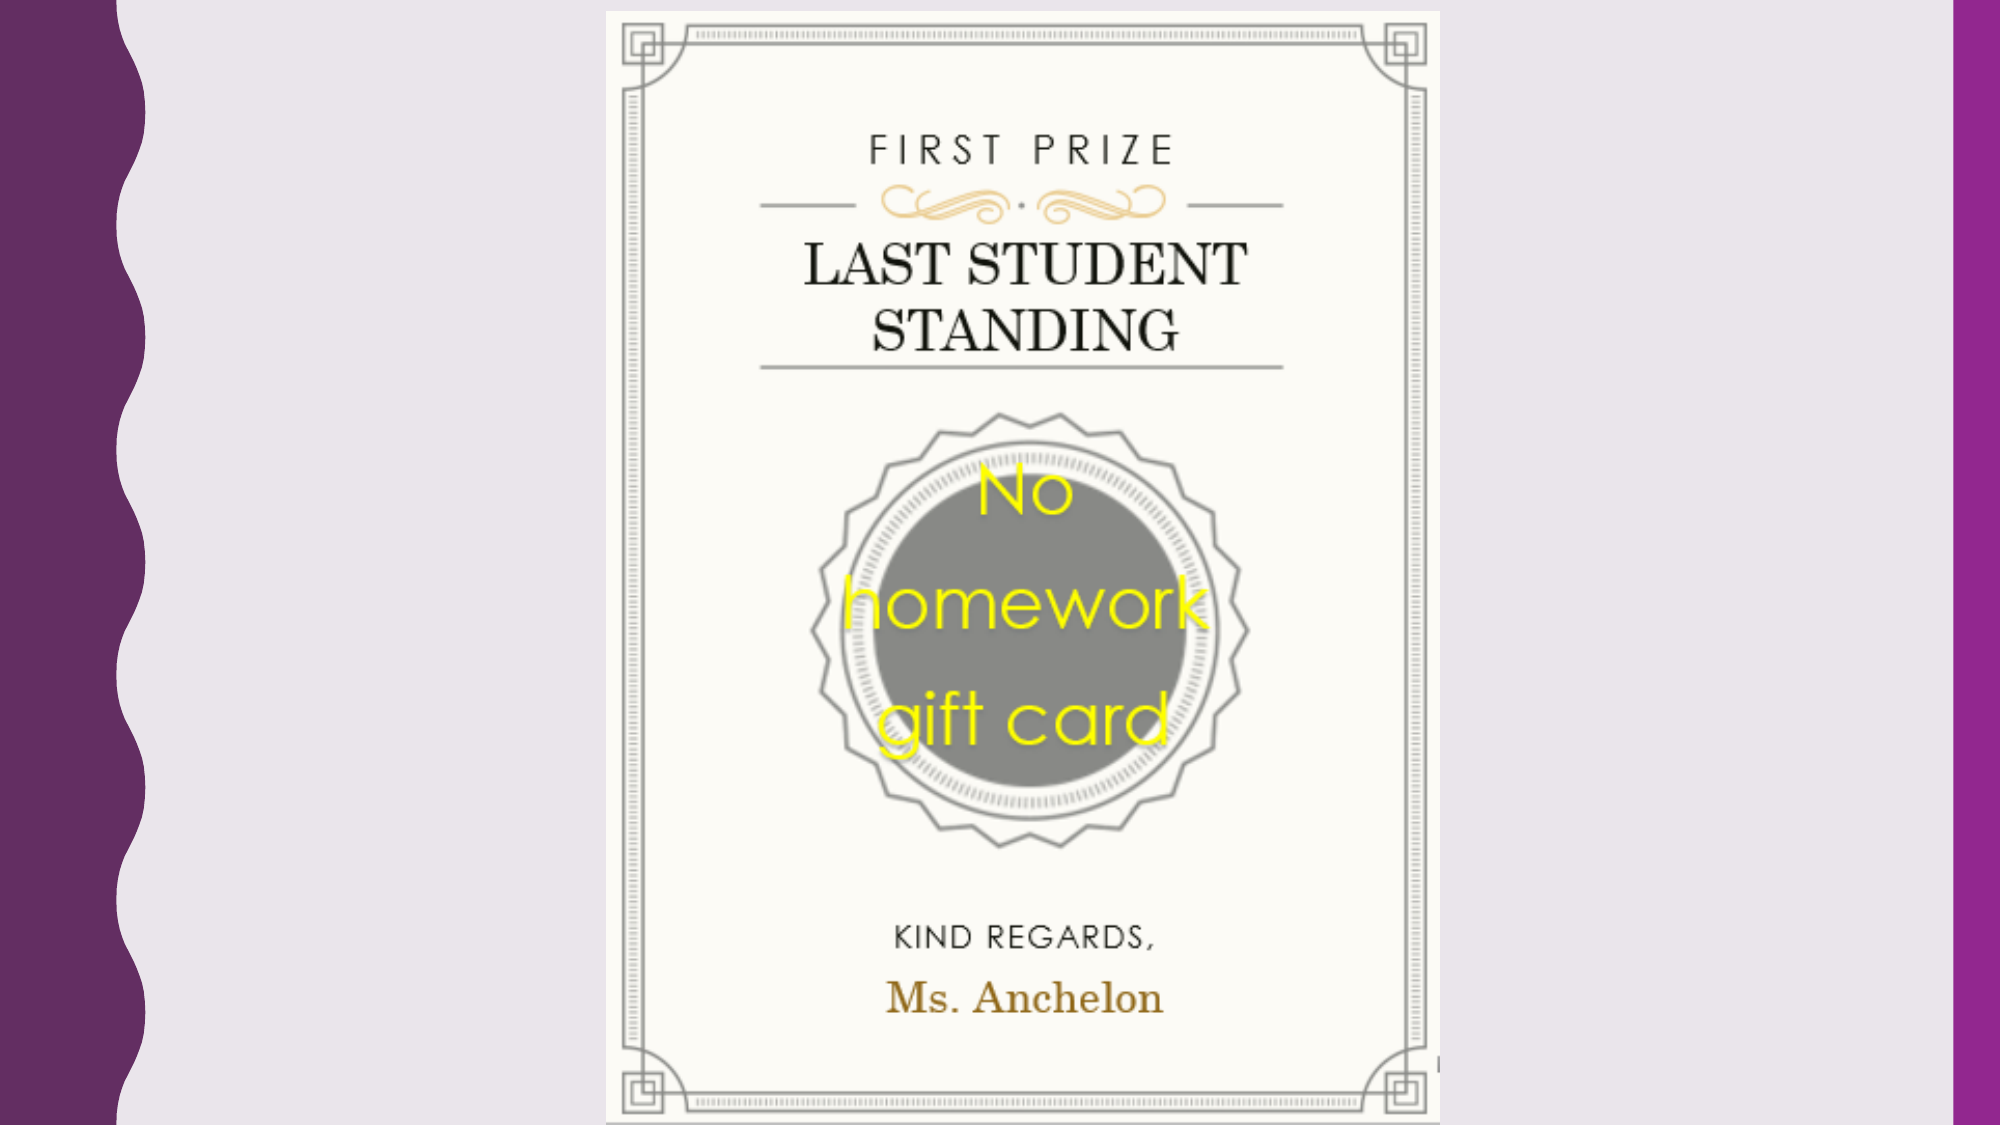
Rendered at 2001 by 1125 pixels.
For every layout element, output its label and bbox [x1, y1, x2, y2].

picture [606, 11, 1440, 1125]
